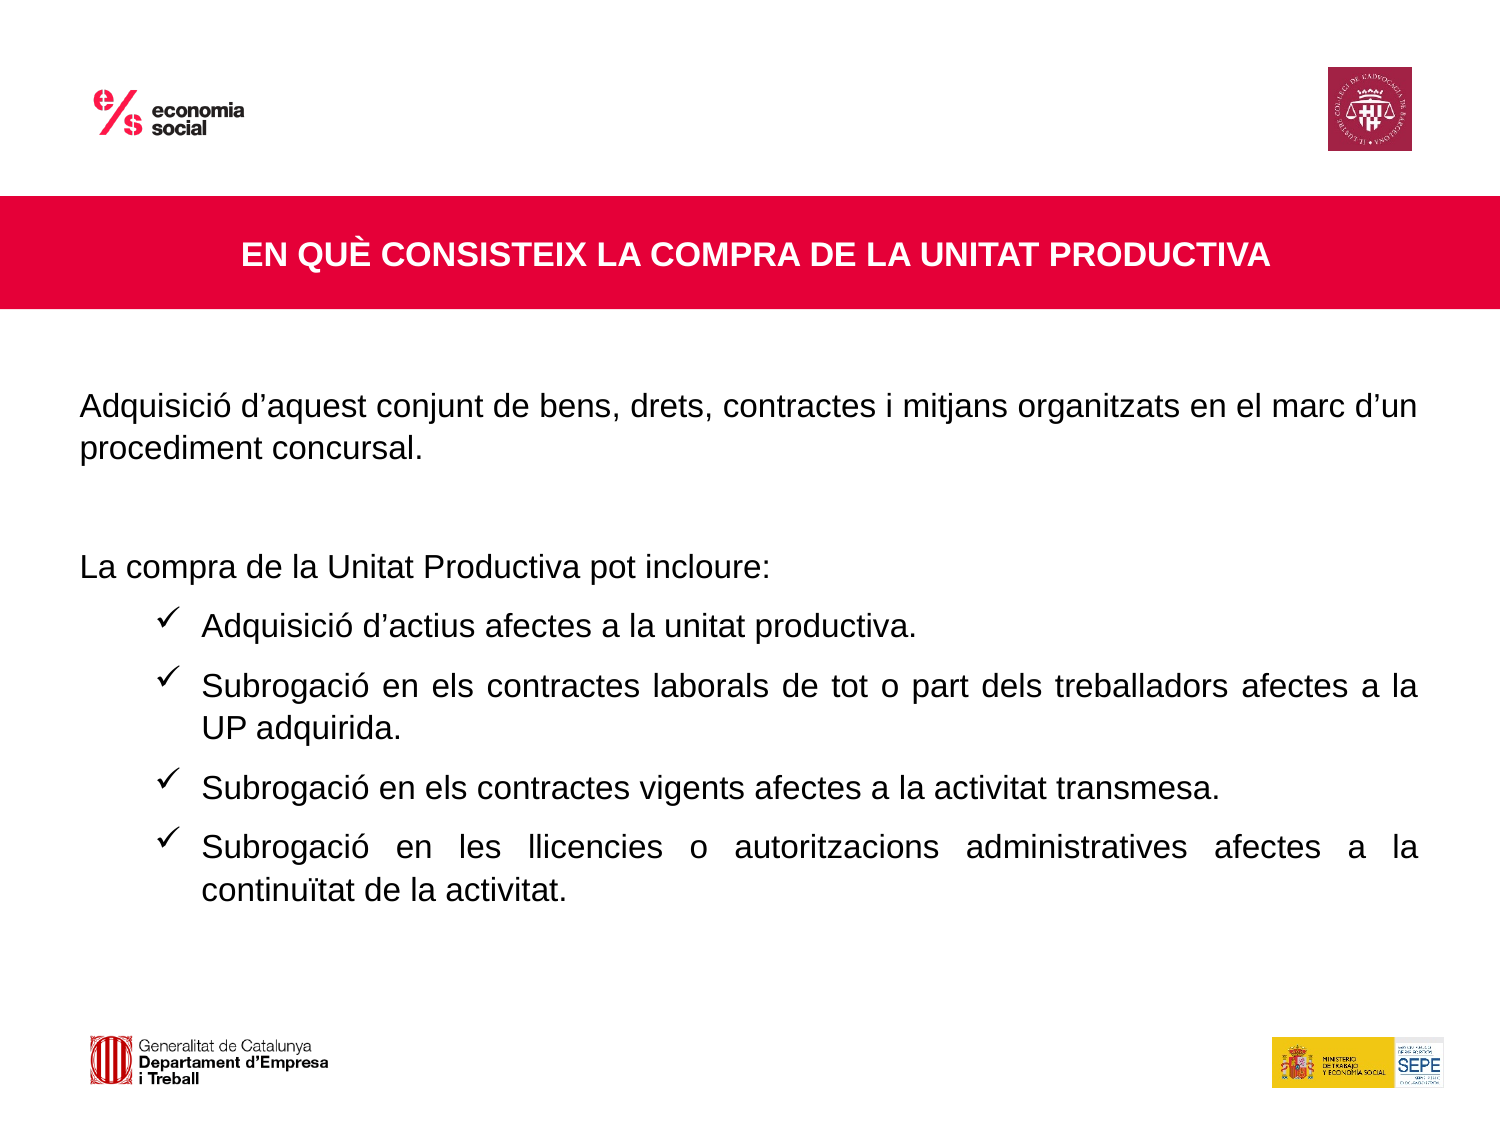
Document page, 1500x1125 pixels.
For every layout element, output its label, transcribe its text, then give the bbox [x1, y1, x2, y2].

picture [75, 71, 262, 137]
text_box EN QUÈ CONSISTEIX LA COMPRA DE LA UNITAT PRODUCTIVA [0, 196, 1500, 310]
picture [1328, 67, 1412, 151]
text_box Adquisició d’aquest conjunt de bens, drets, contractes i mitjans organitzats en el marc d’un procediment concursal. La compra de la Unitat Productiva pot incloure: Adquisició d’actius afectes a la unitat productiva. Subrogació en els contractes laborals de tot o part dels treballadors afectes a la UP adquirida. Subrogació en els contractes vigents afectes a la activitat transmesa. Subrogació en les llicencies o autoritzacions administratives afectes a la continuïtat de la activitat. [64, 373, 1436, 1094]
picture [1436, 1037, 1444, 1088]
